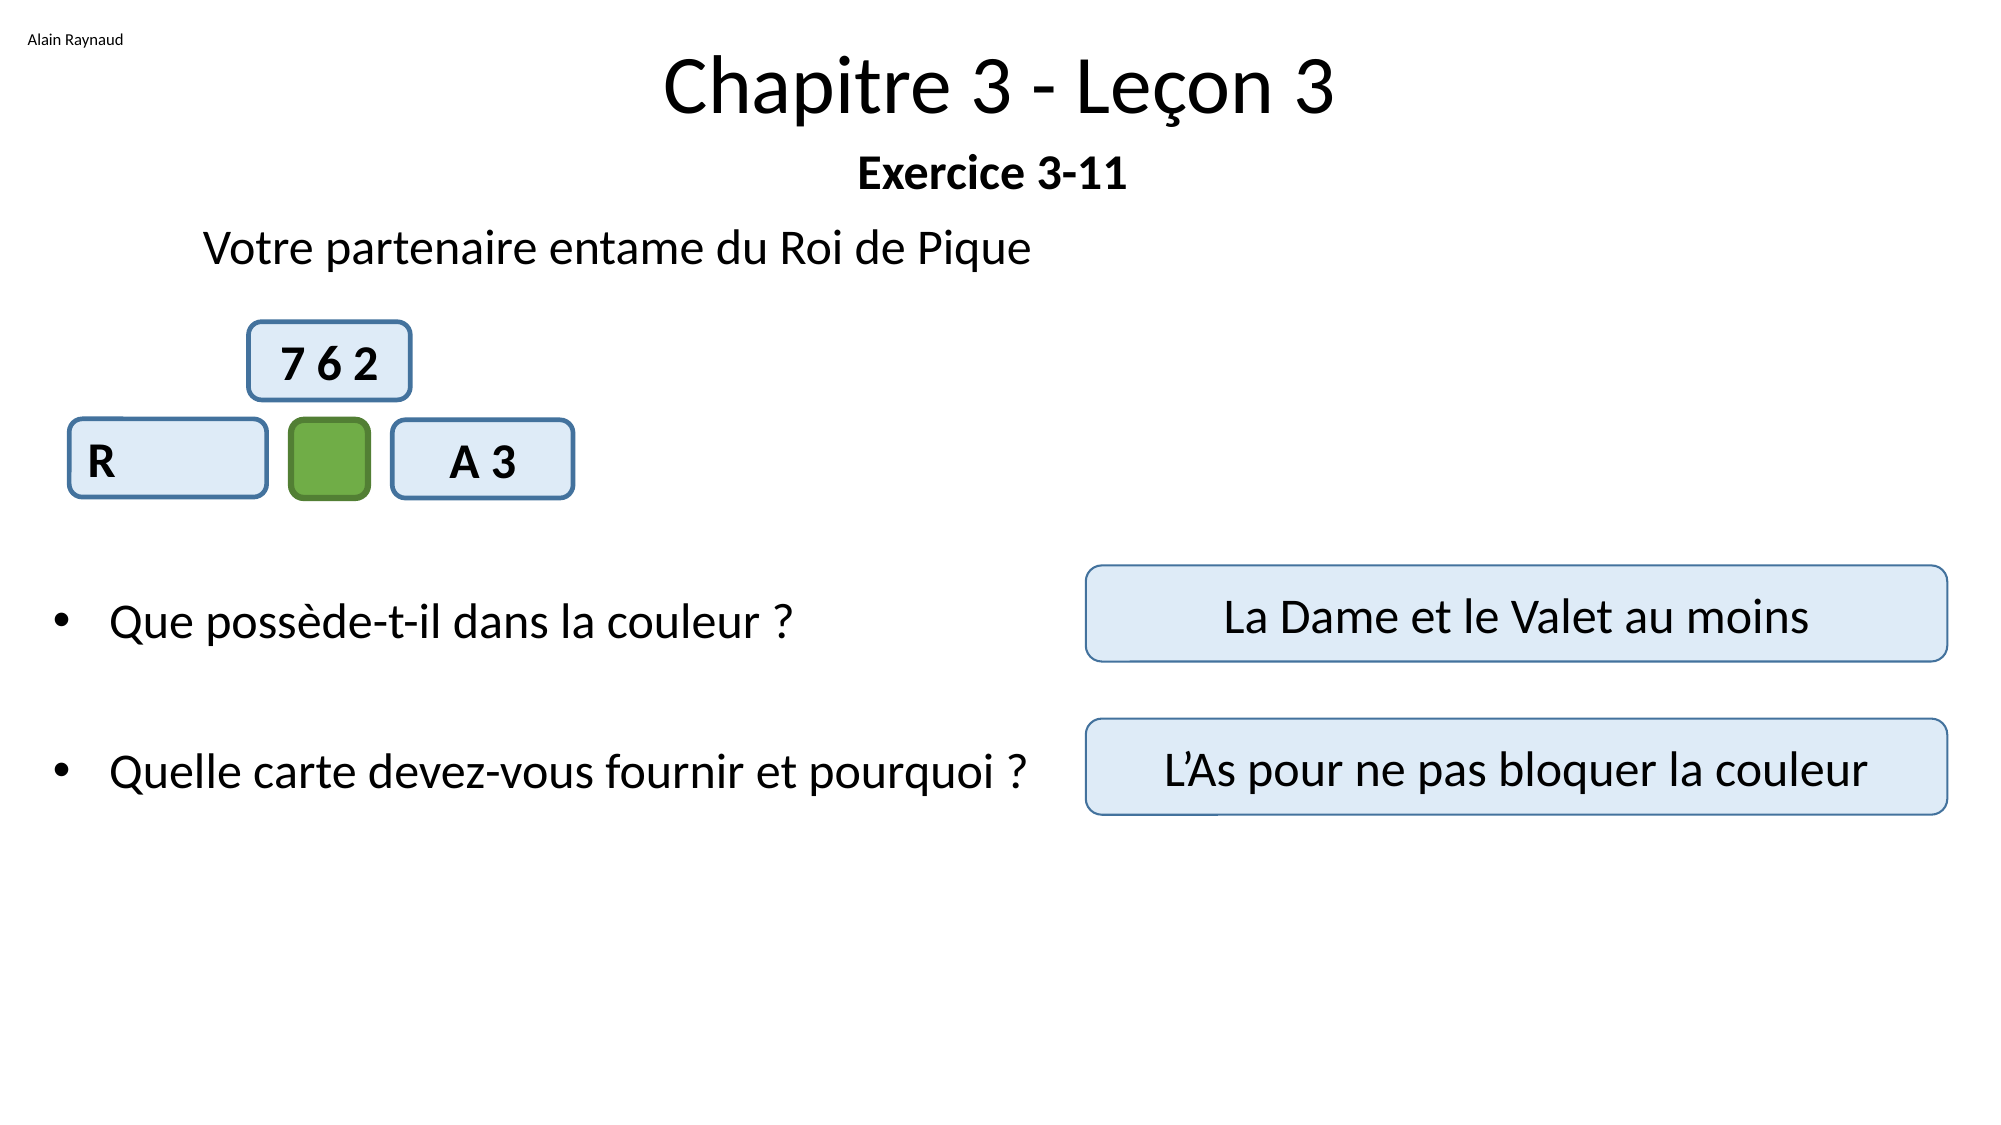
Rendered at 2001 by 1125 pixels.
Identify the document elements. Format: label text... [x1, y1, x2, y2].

text_box L’As pour ne pas bloquer la couleur [1084, 717, 1949, 816]
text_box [69, 321, 573, 499]
text_box La Dame et le Valet au moins [1084, 564, 1949, 663]
text_box Alain Raynaud [12, 21, 147, 57]
subtitle Exercice 3-11 Votre partenaire entame du Roi de Pique Que possède-t-il dans la couleur ? Quelle carte devez-vous fournir et pourquoi ? [37, 139, 1948, 1088]
title Chapitre 3 - Leçon 3 [249, 38, 1750, 139]
